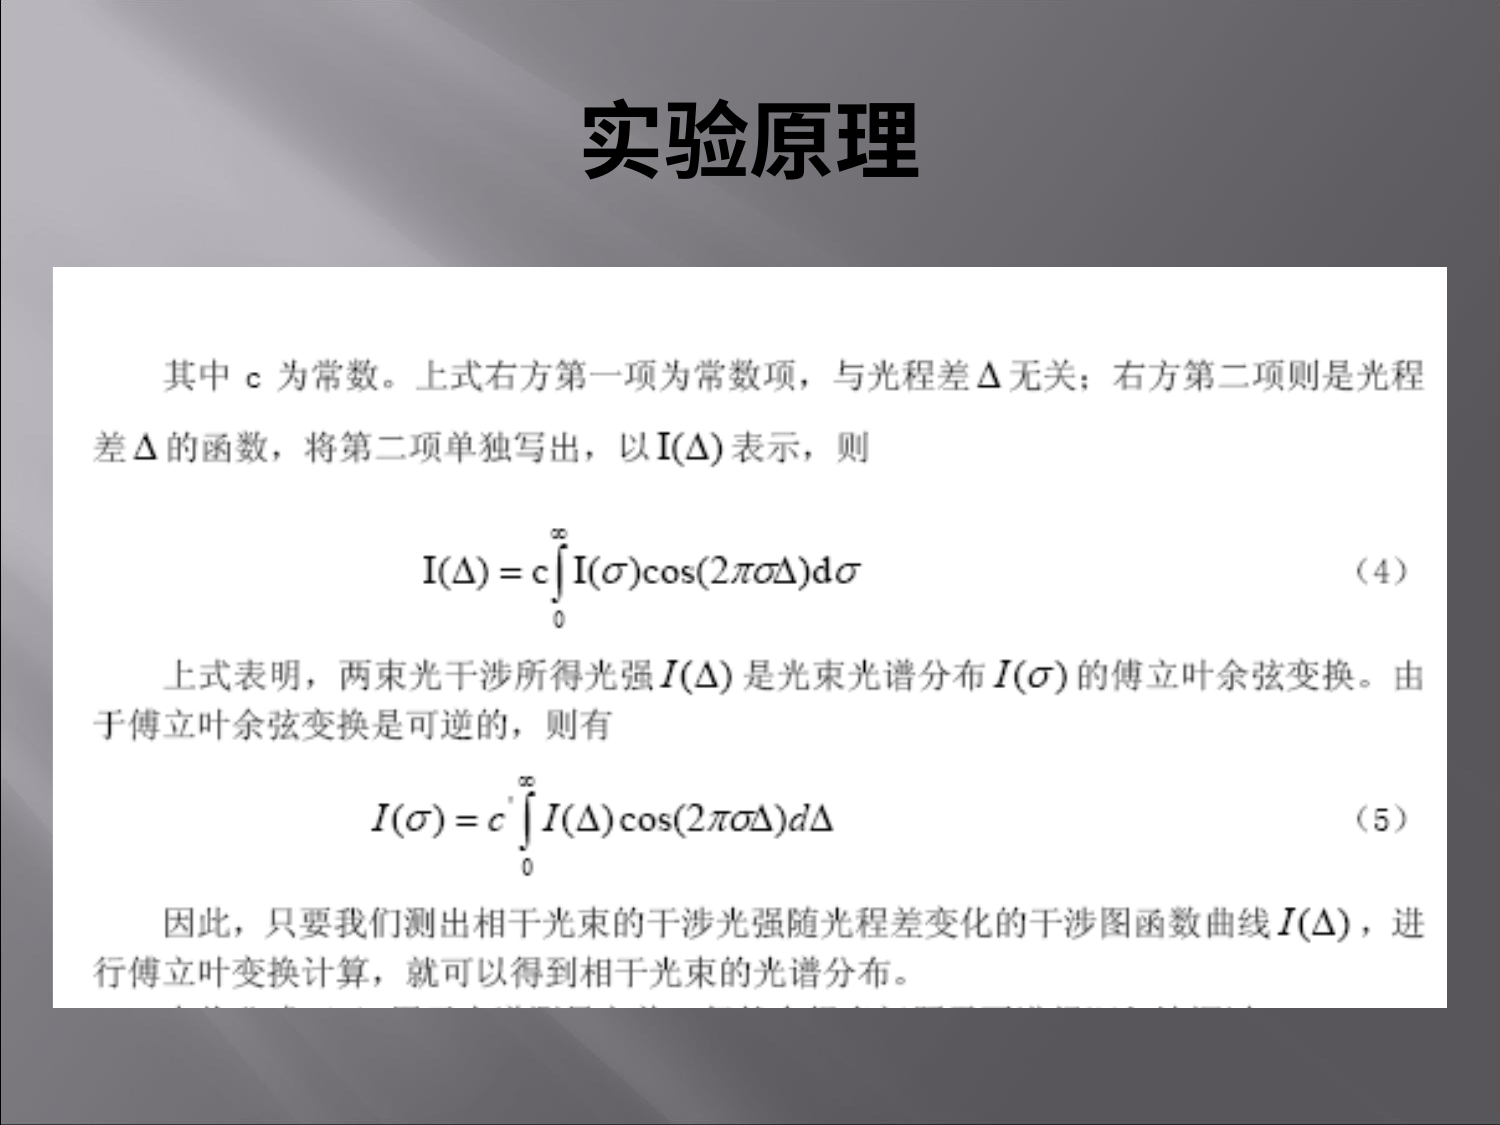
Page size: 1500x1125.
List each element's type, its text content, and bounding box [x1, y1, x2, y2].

picture [0, 0, 1500, 1125]
title 实验原理 [75, 45, 1425, 233]
